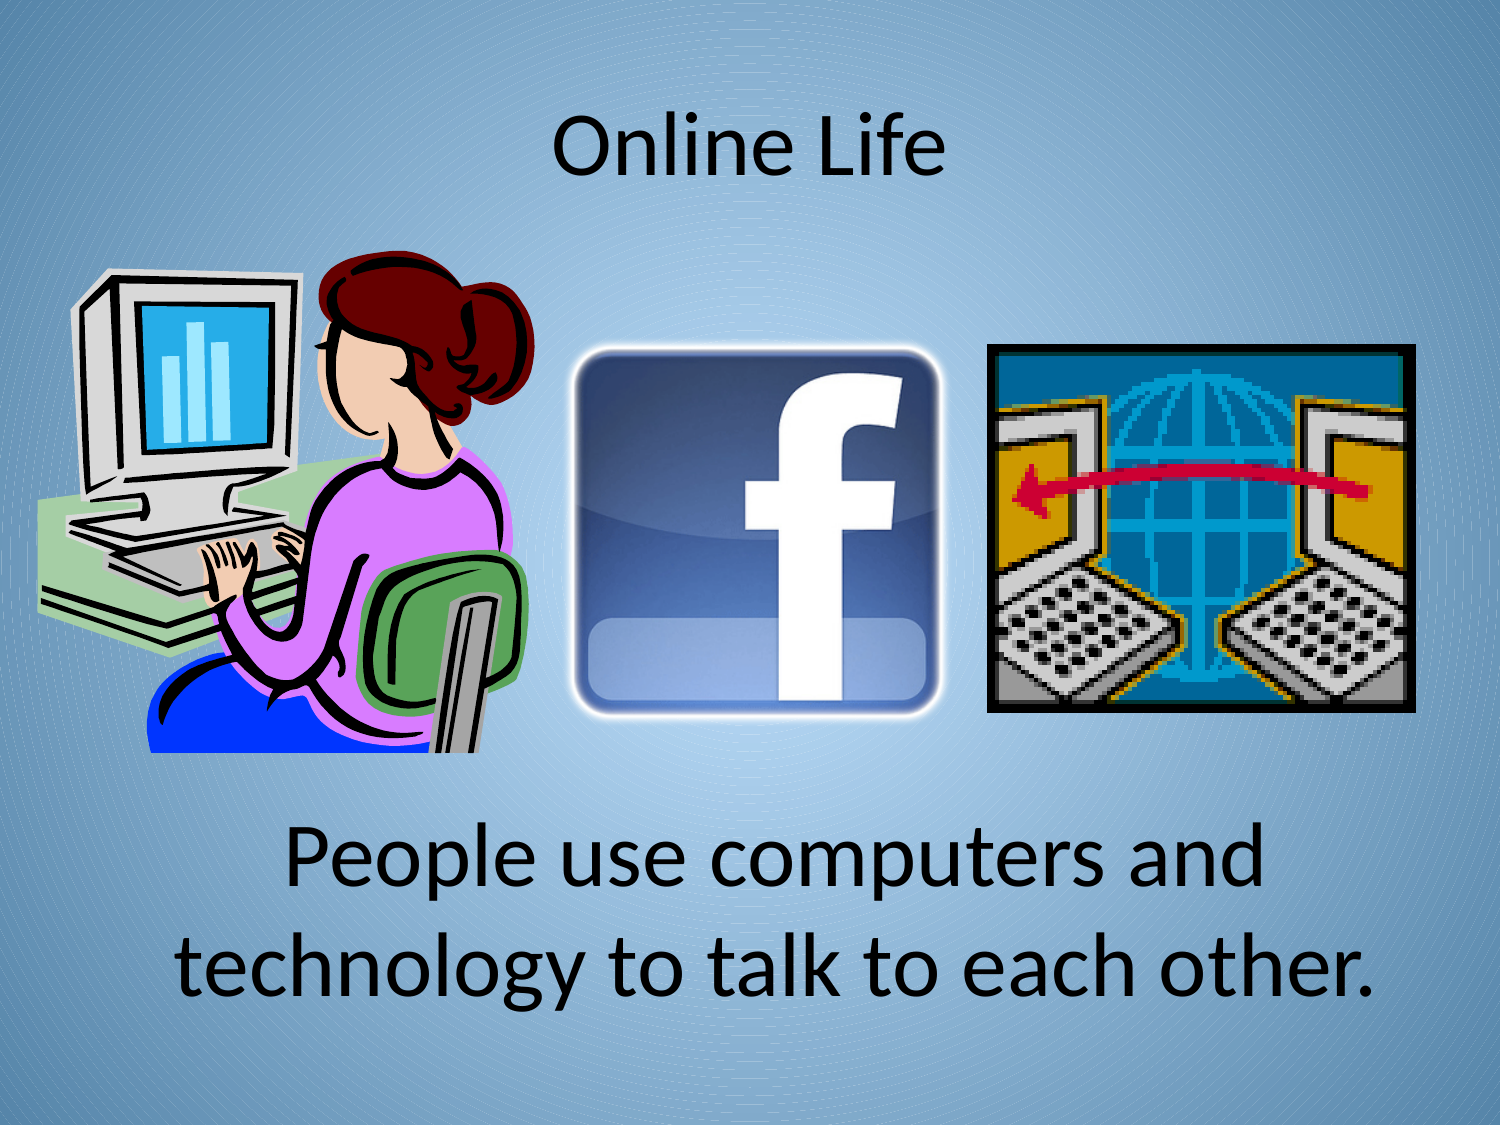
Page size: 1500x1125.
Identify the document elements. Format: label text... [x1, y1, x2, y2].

text_box People use computers and technology to talk to each other. [95, 787, 1458, 1023]
title Online Life [75, 45, 1425, 233]
picture [562, 337, 952, 727]
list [37, 249, 536, 758]
picture [987, 344, 1416, 713]
